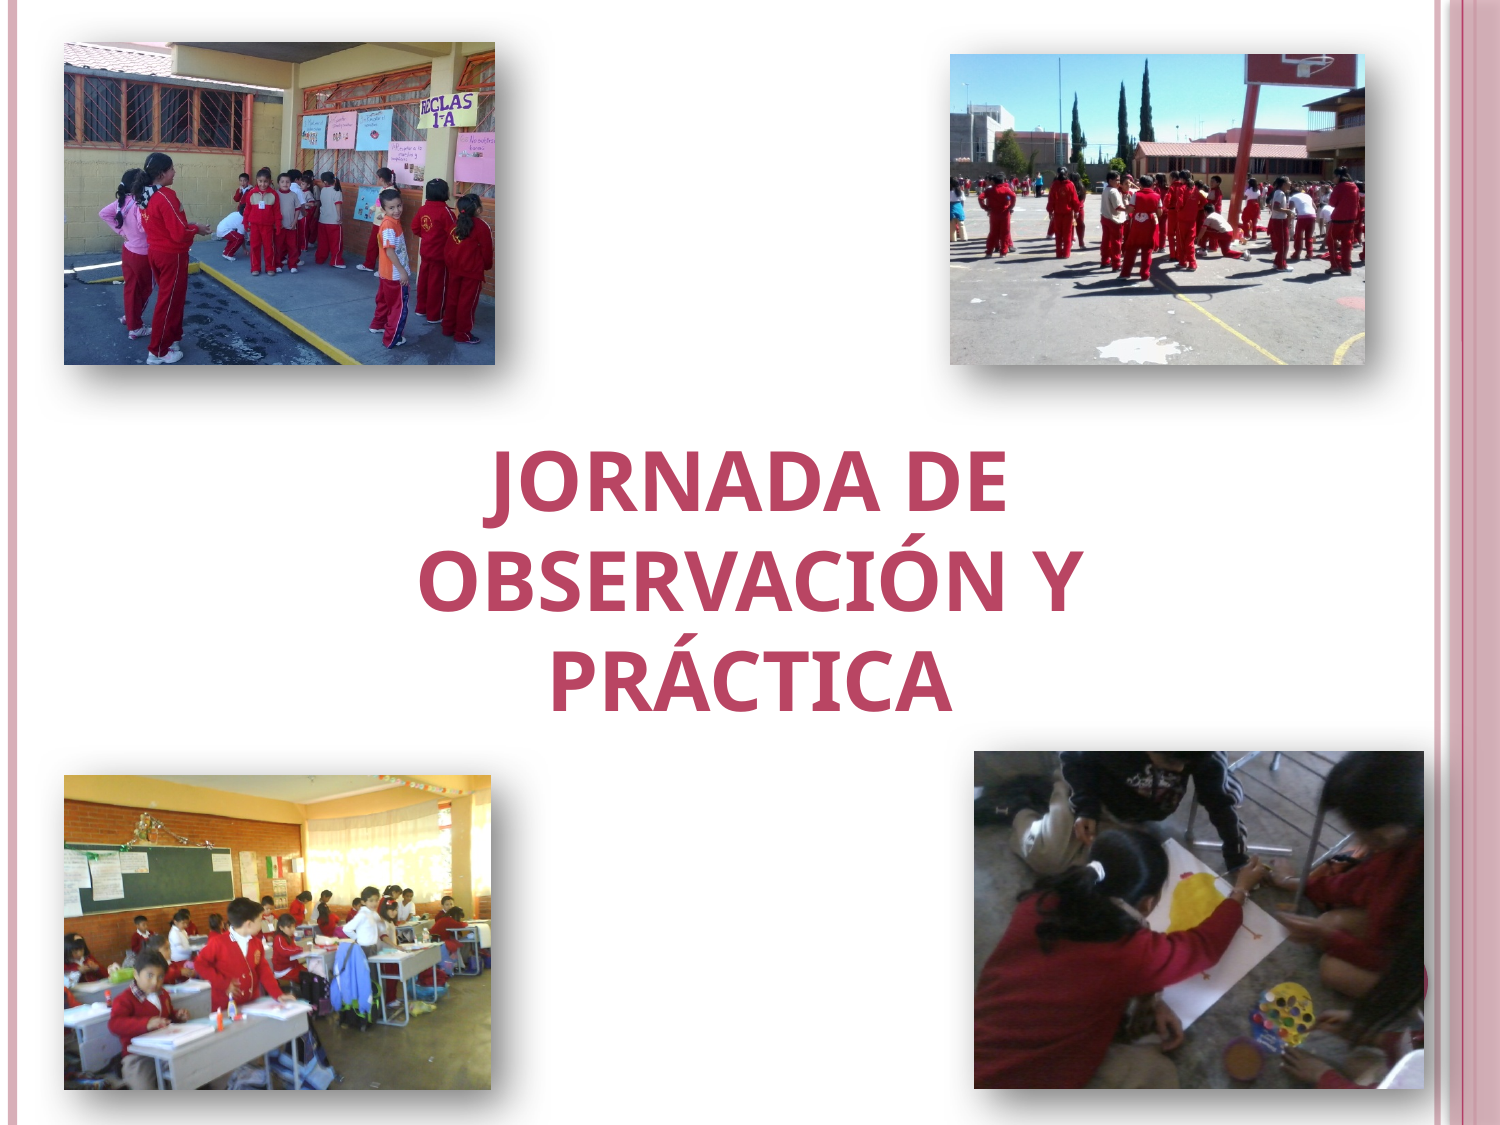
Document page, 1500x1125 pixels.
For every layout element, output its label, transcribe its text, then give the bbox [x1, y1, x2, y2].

picture [973, 750, 1424, 1089]
picture [950, 54, 1365, 366]
picture [64, 774, 491, 1091]
picture [64, 42, 495, 366]
text_box Jornada de observación y práctica [289, 420, 1211, 871]
